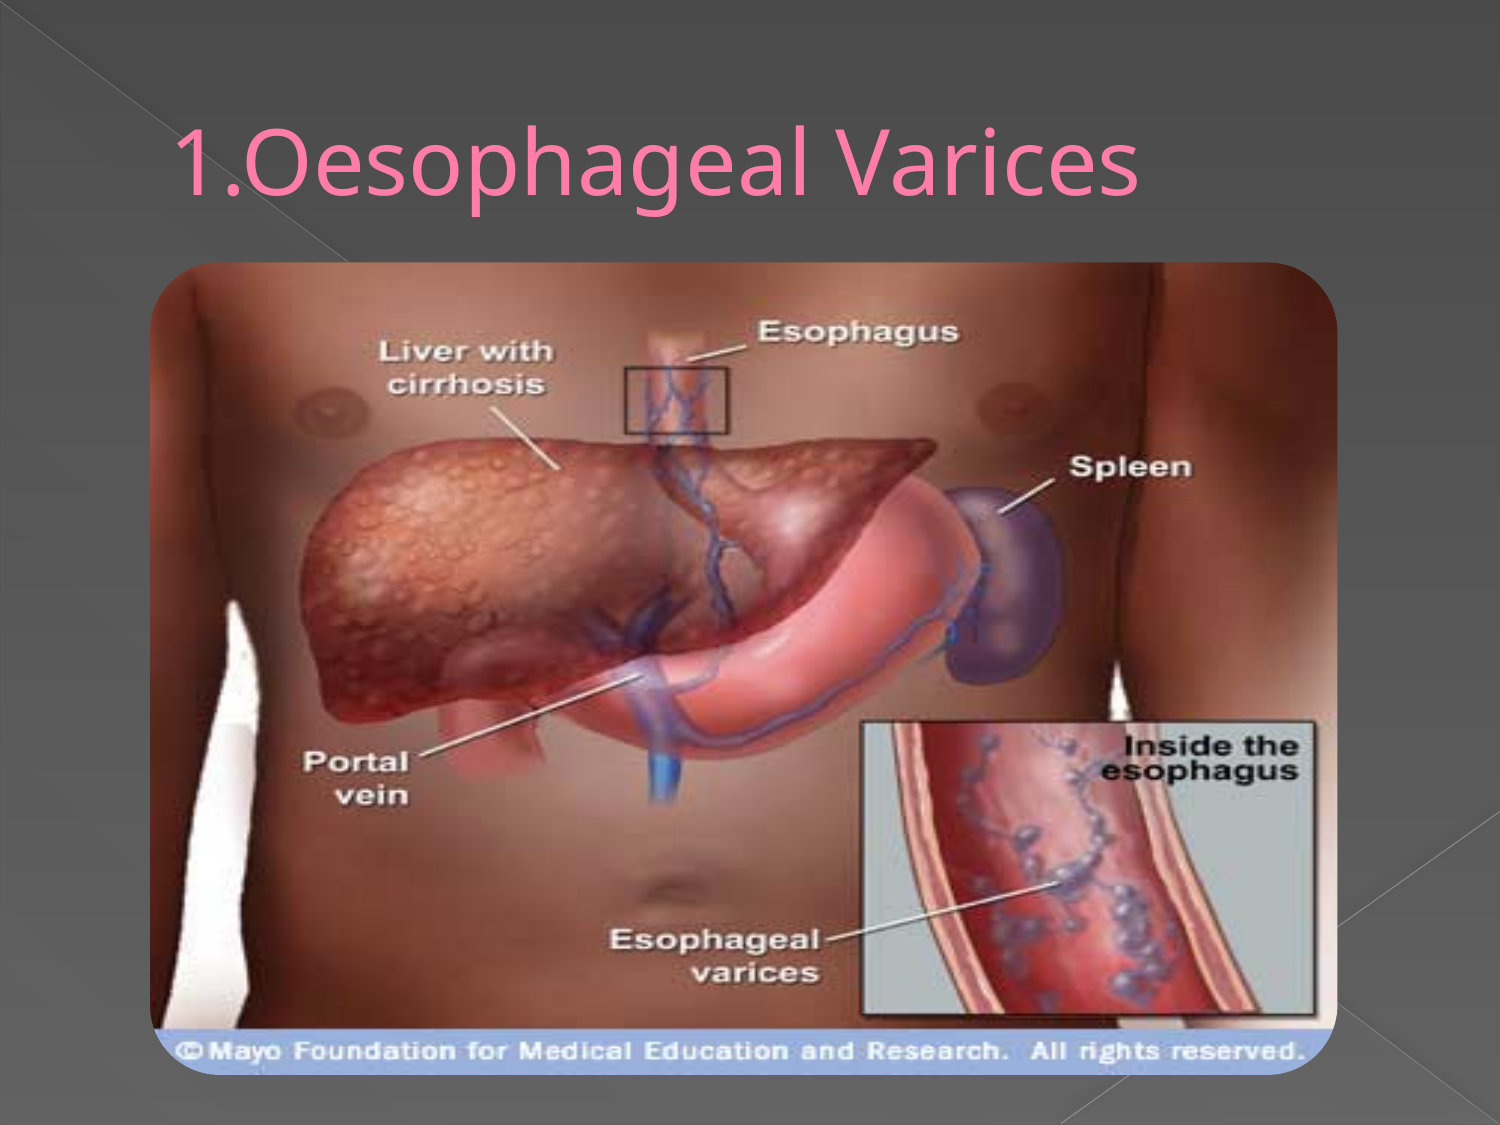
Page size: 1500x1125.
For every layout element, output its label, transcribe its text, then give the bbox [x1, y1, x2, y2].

picture [149, 262, 1338, 1076]
title 1.Oesophageal Varices [75, 43, 1425, 274]
